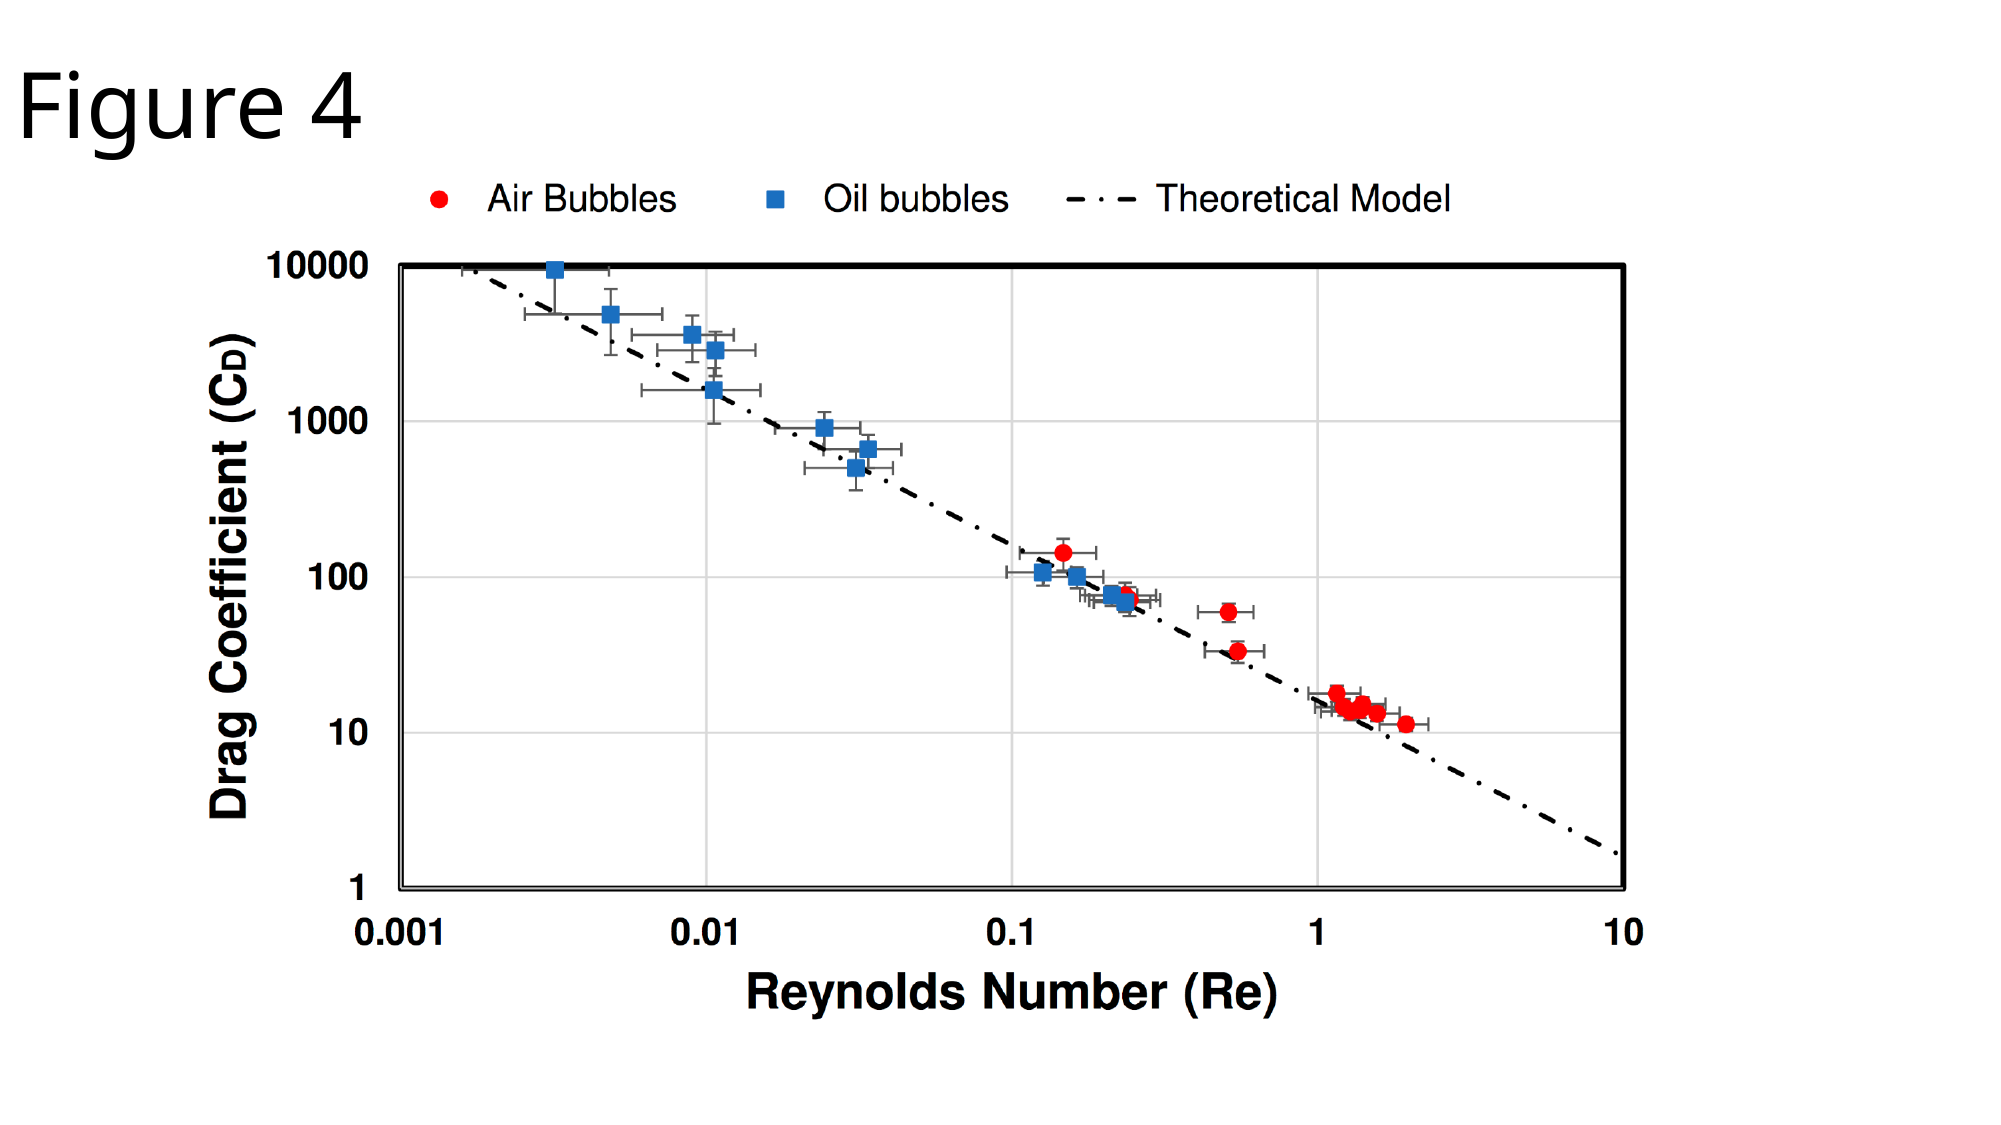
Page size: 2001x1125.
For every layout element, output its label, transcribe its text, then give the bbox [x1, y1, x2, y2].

picture [167, 158, 1669, 1049]
title Figure 4 [0, 0, 1725, 218]
